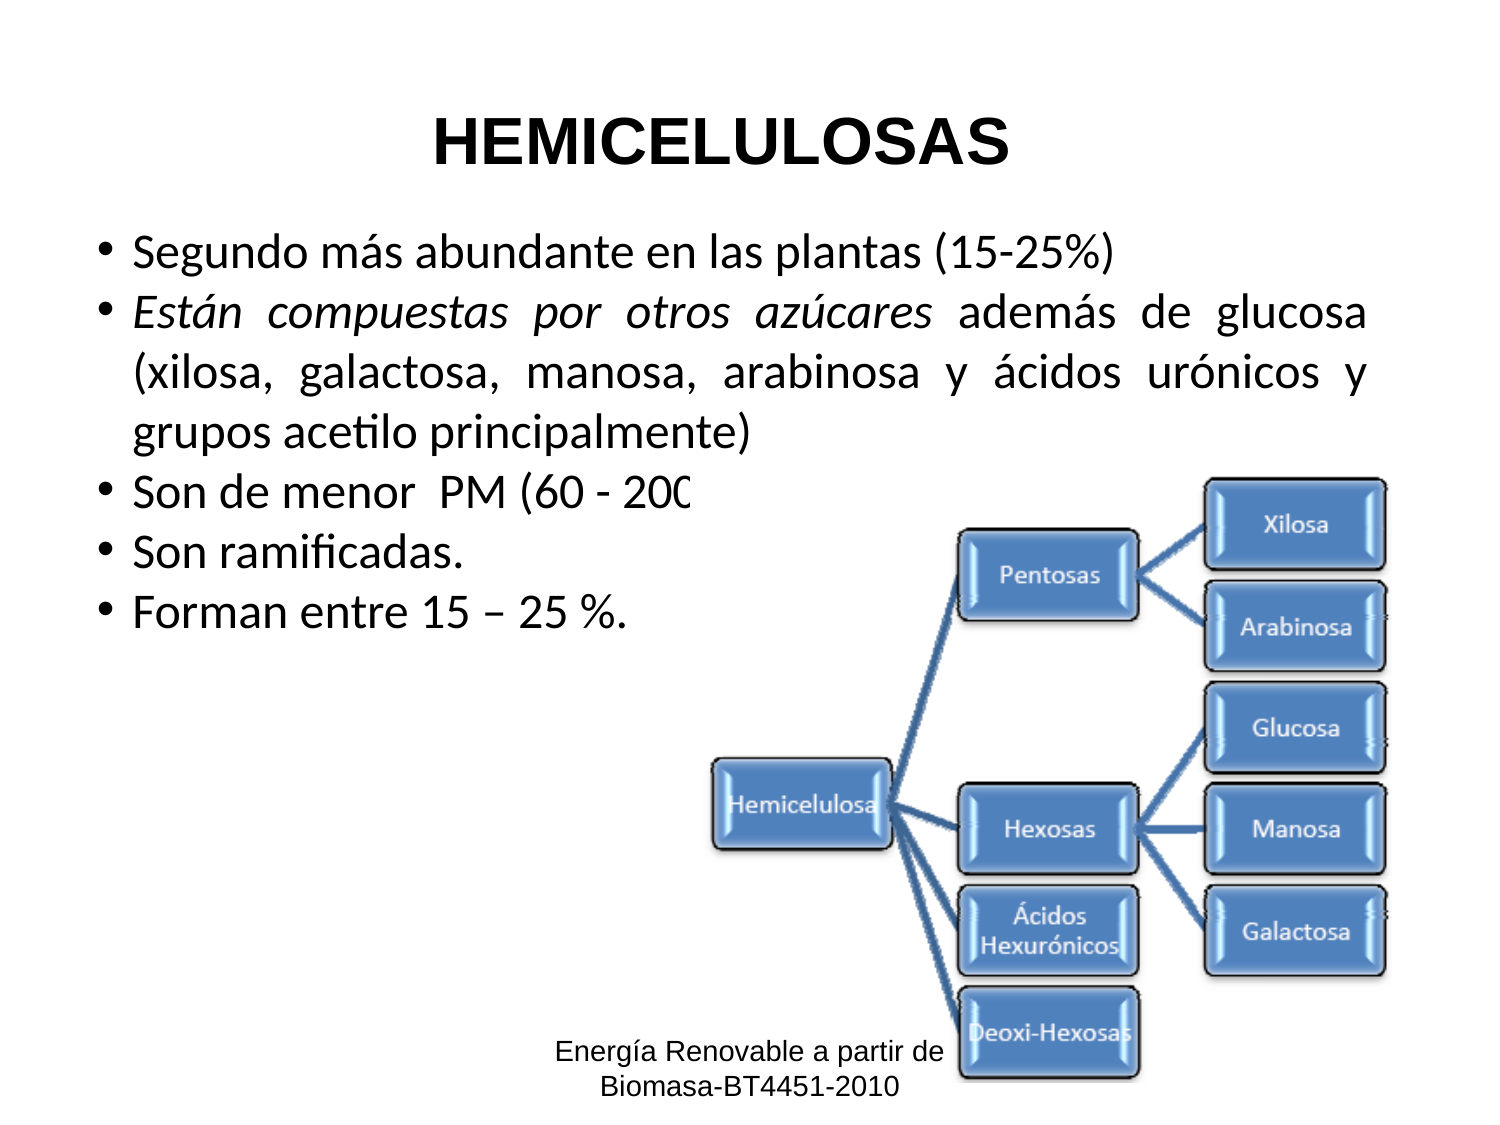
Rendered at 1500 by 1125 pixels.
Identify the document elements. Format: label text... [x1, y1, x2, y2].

text_box Segundo más abundante en las plantas (15-25%) Están compuestas por otros azúcares además de glucosa (xilosa, galactosa, manosa, arabinosa y ácidos urónicos y grupos acetilo principalmente) Son de menor PM (60 - 200) Son ramificadas. Forman entre 15 – 25 %. [82, 210, 1383, 826]
footer Energía Renovable a partir de Biomasa-BT4451-2010 [512, 1024, 988, 1103]
picture [690, 467, 1393, 1083]
text_box HEMICELULOSAS [76, 90, 1388, 185]
